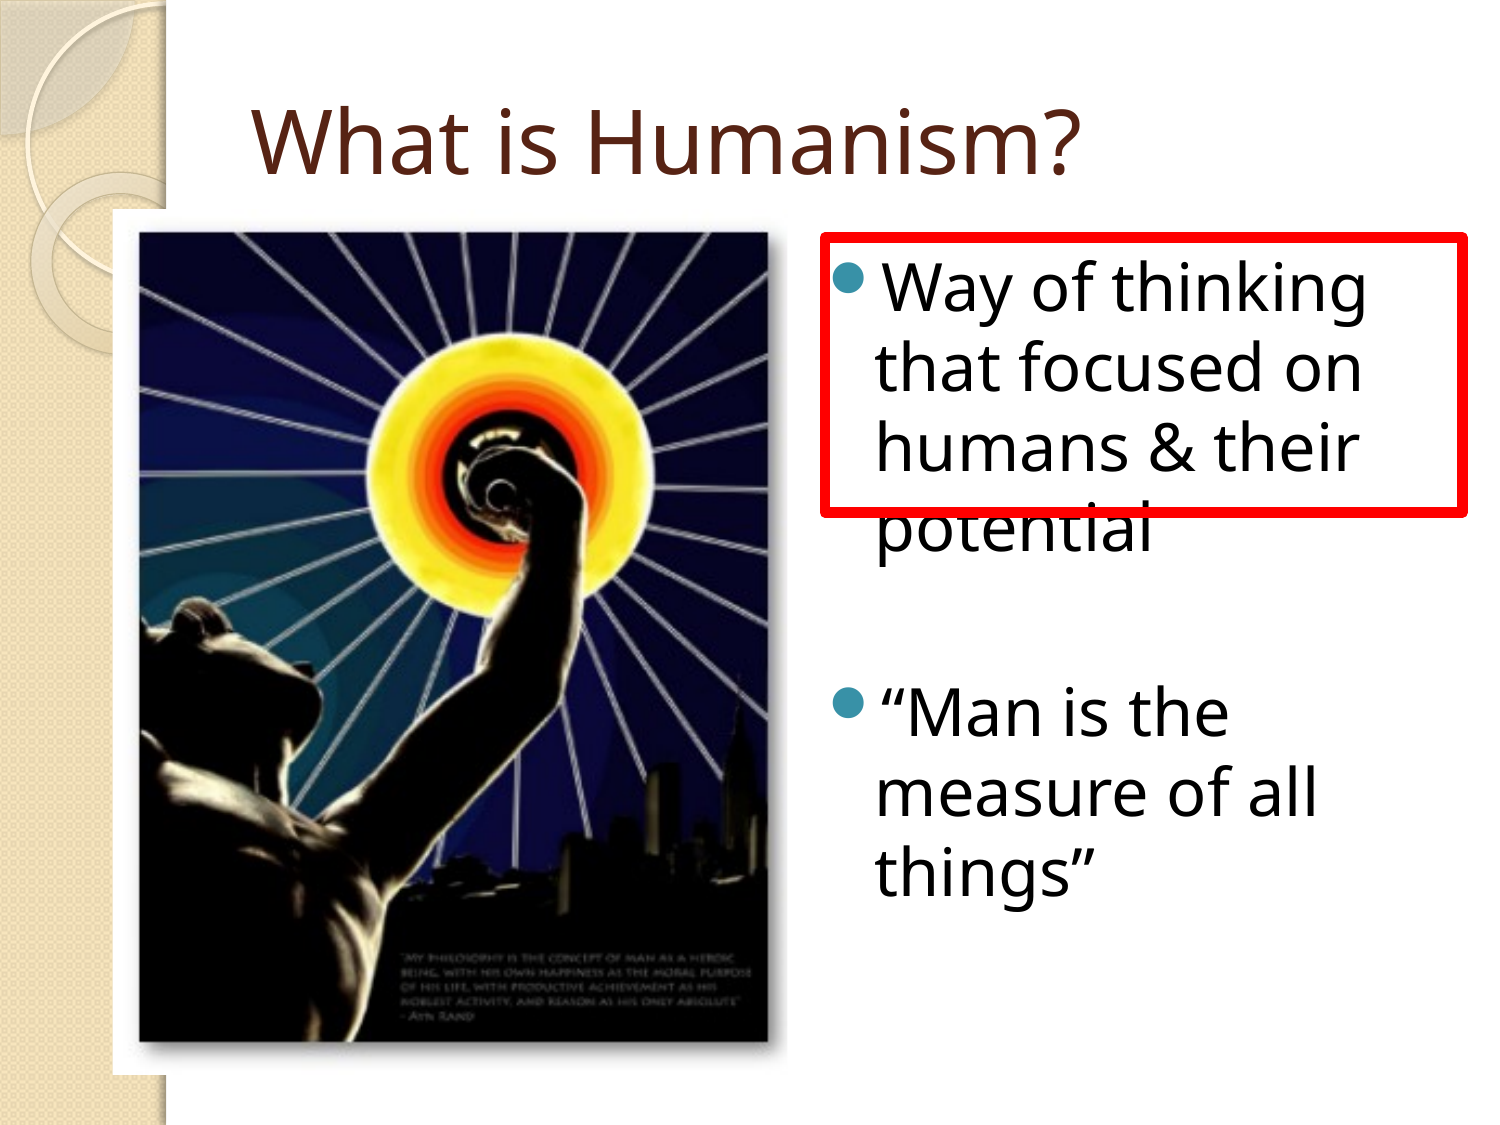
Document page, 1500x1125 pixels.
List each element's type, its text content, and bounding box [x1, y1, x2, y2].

title What is Humanism? [235, 45, 1466, 233]
picture [112, 209, 788, 1076]
list Way of thinking that focused on humans & their potential “Man is the measure of all things” [800, 237, 1465, 1025]
text_box [823, 235, 1465, 515]
